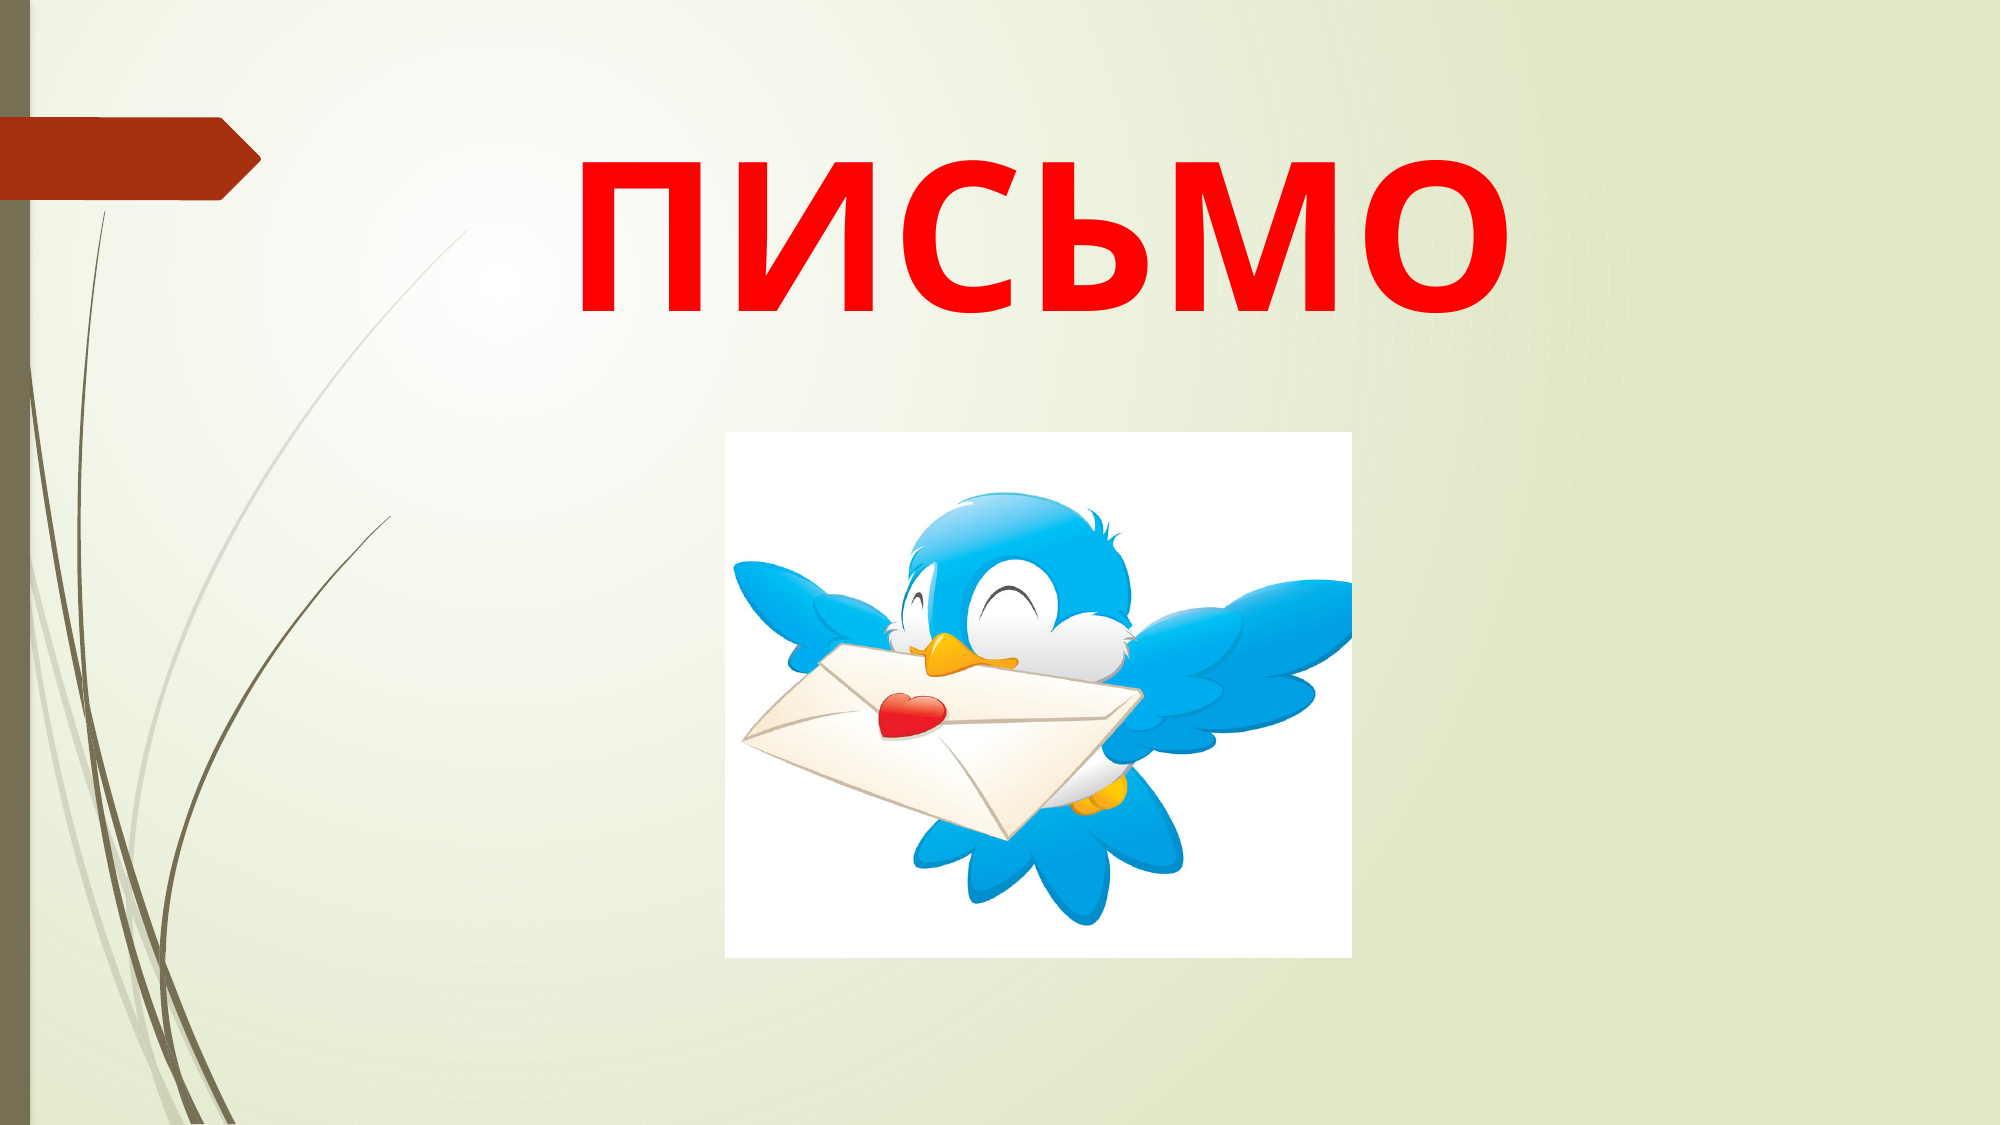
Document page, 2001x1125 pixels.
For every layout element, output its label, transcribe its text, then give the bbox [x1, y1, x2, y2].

title ПИСЬМО [549, 95, 1797, 356]
picture [724, 432, 1353, 958]
